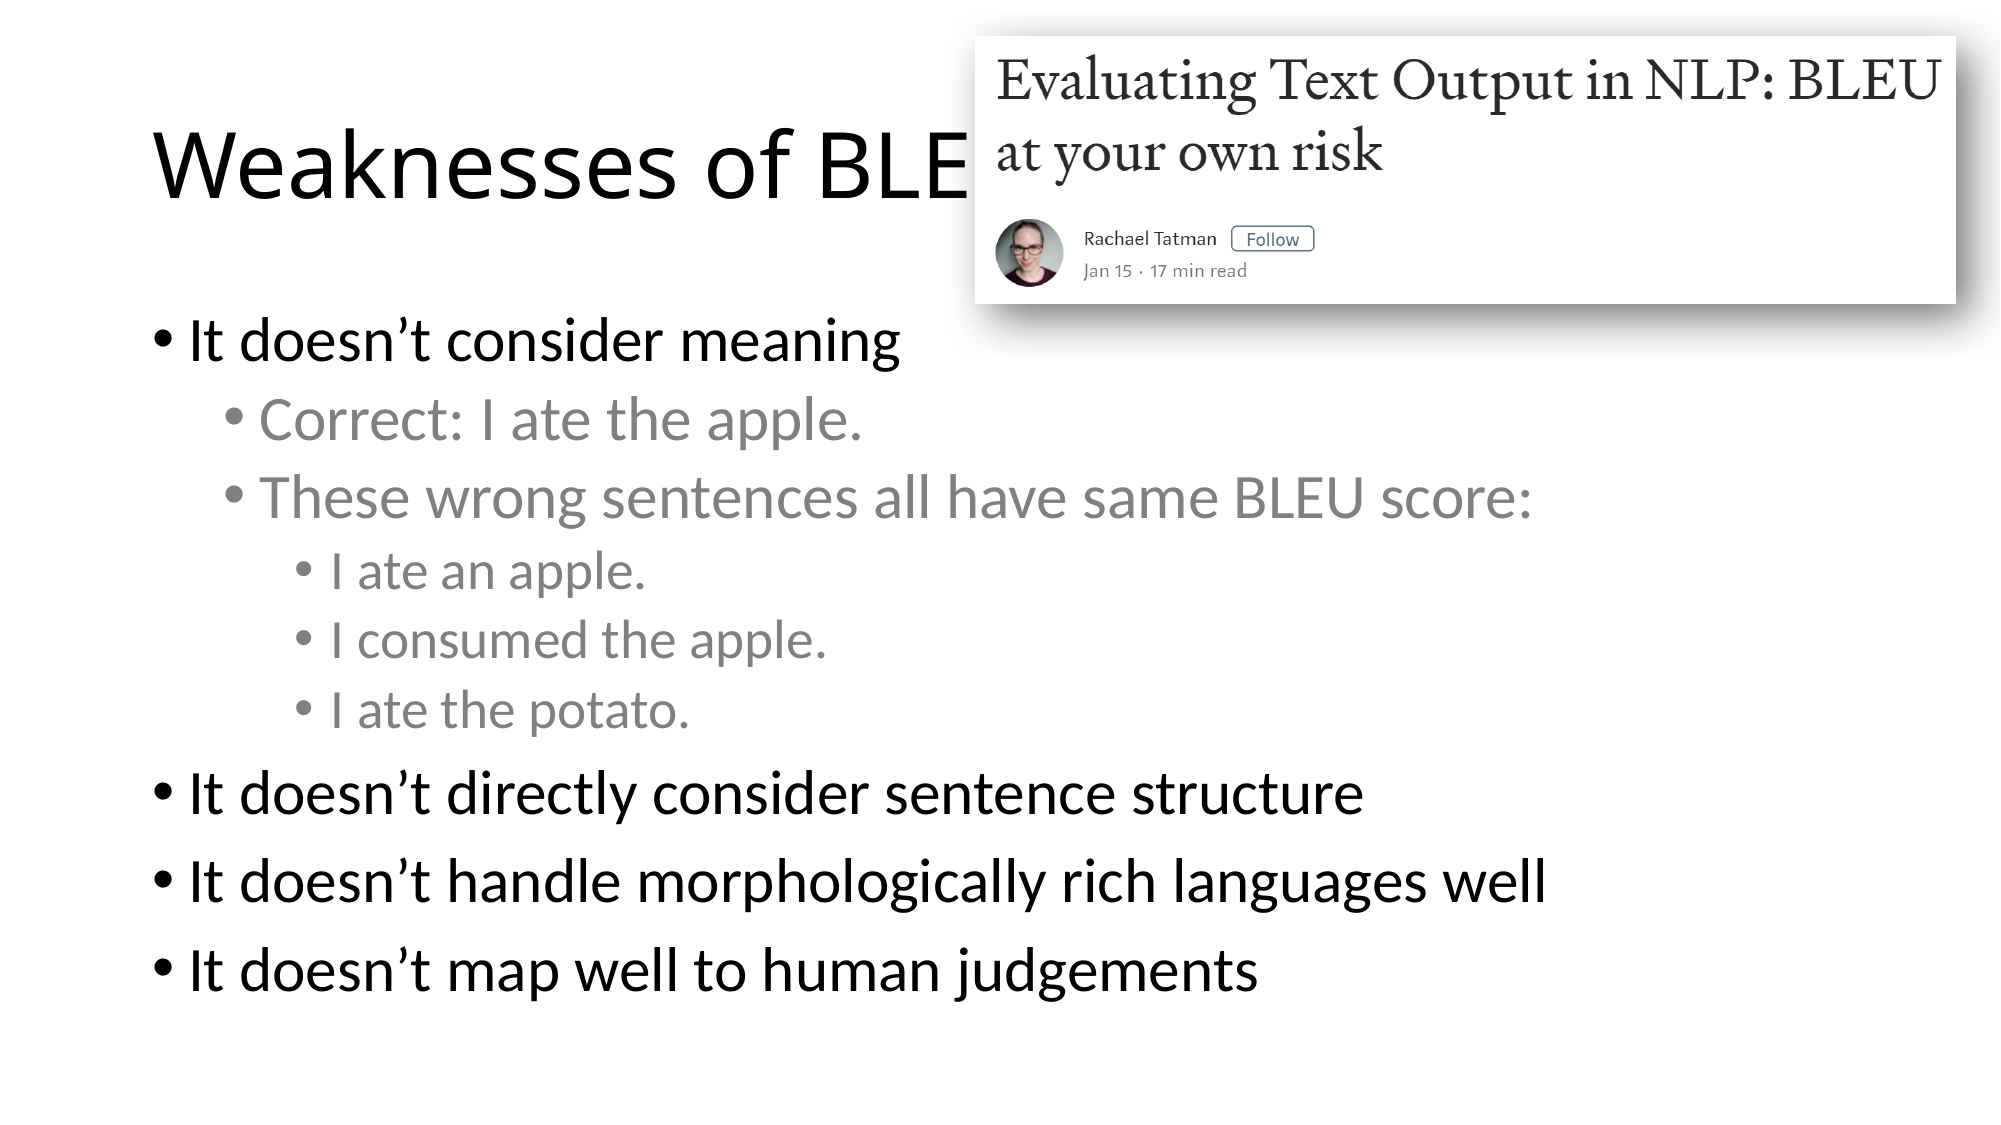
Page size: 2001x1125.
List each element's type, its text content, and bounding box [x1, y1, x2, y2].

picture [975, 36, 1956, 304]
list It doesn’t consider meaning Correct: I ate the apple. These wrong sentences all have same BLEU score: I ate an apple. I consumed the apple. I ate the potato. It doesn’t directly consider sentence structure It doesn’t handle morphologically rich languages well It doesn’t map well to human judgements [137, 299, 1863, 1014]
title Weaknesses of BLEU [137, 59, 960, 278]
